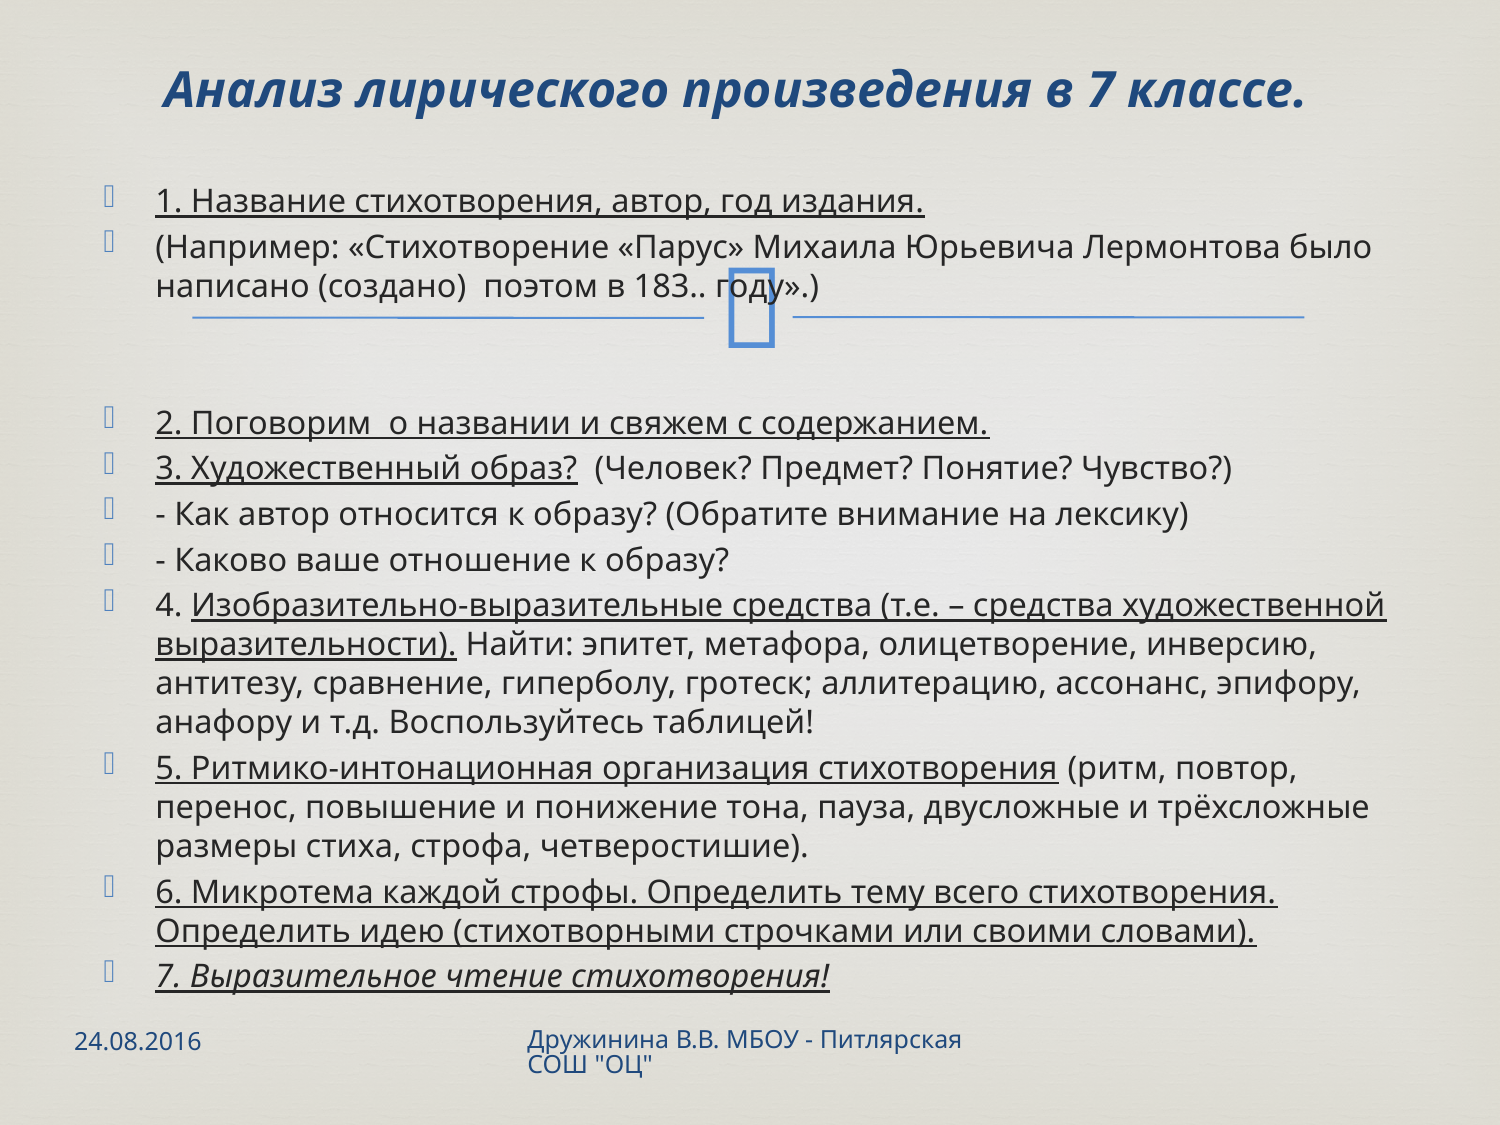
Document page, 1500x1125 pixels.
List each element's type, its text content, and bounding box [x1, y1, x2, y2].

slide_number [59, 1010, 410, 1071]
list 1. Название стихотворения, автор, год издания. (Например: «Стихотворение «Парус» Михаила Юрьевича Лермонтова было написано (создано) поэтом в 183.. году».) 2. Поговорим о названии и свяжем с содержанием. 3. Художественный образ? (Человек? Предмет? Понятие? Чувство?) - Как автор относится к образу? (Обратите внимание на лексику) - Каково ваше отношение к образу? 4. Изобразительно-выразительные средства (т.е. – средства художественной выразительности). Найти: эпитет, метафора, олицетворение, инверсию, антитезу, сравнение, гиперболу, гротеск; аллитерацию, ассонанс, эпифору, анафору и т.д. Воспользуйтесь таблицей! 5. Ритмико-интонационная организация стихотворения (ритм, повтор, перенос, повышение и понижение тона, пауза, двусложные и трёхсложные размеры стиха, строфа, четверостишие). 6. Микротема каждой строфы. Определить тему всего стихотворения. Определить идею (стихотворными строчками или своими словами). 7. Выразительное чтение стихотворения! [88, 172, 1447, 1012]
footer Дружинина В.В. МБОУ - Питлярская СОШ "ОЦ" [512, 1010, 988, 1071]
title Анализ лирического произведения в 7 классе. [100, 30, 1373, 204]
